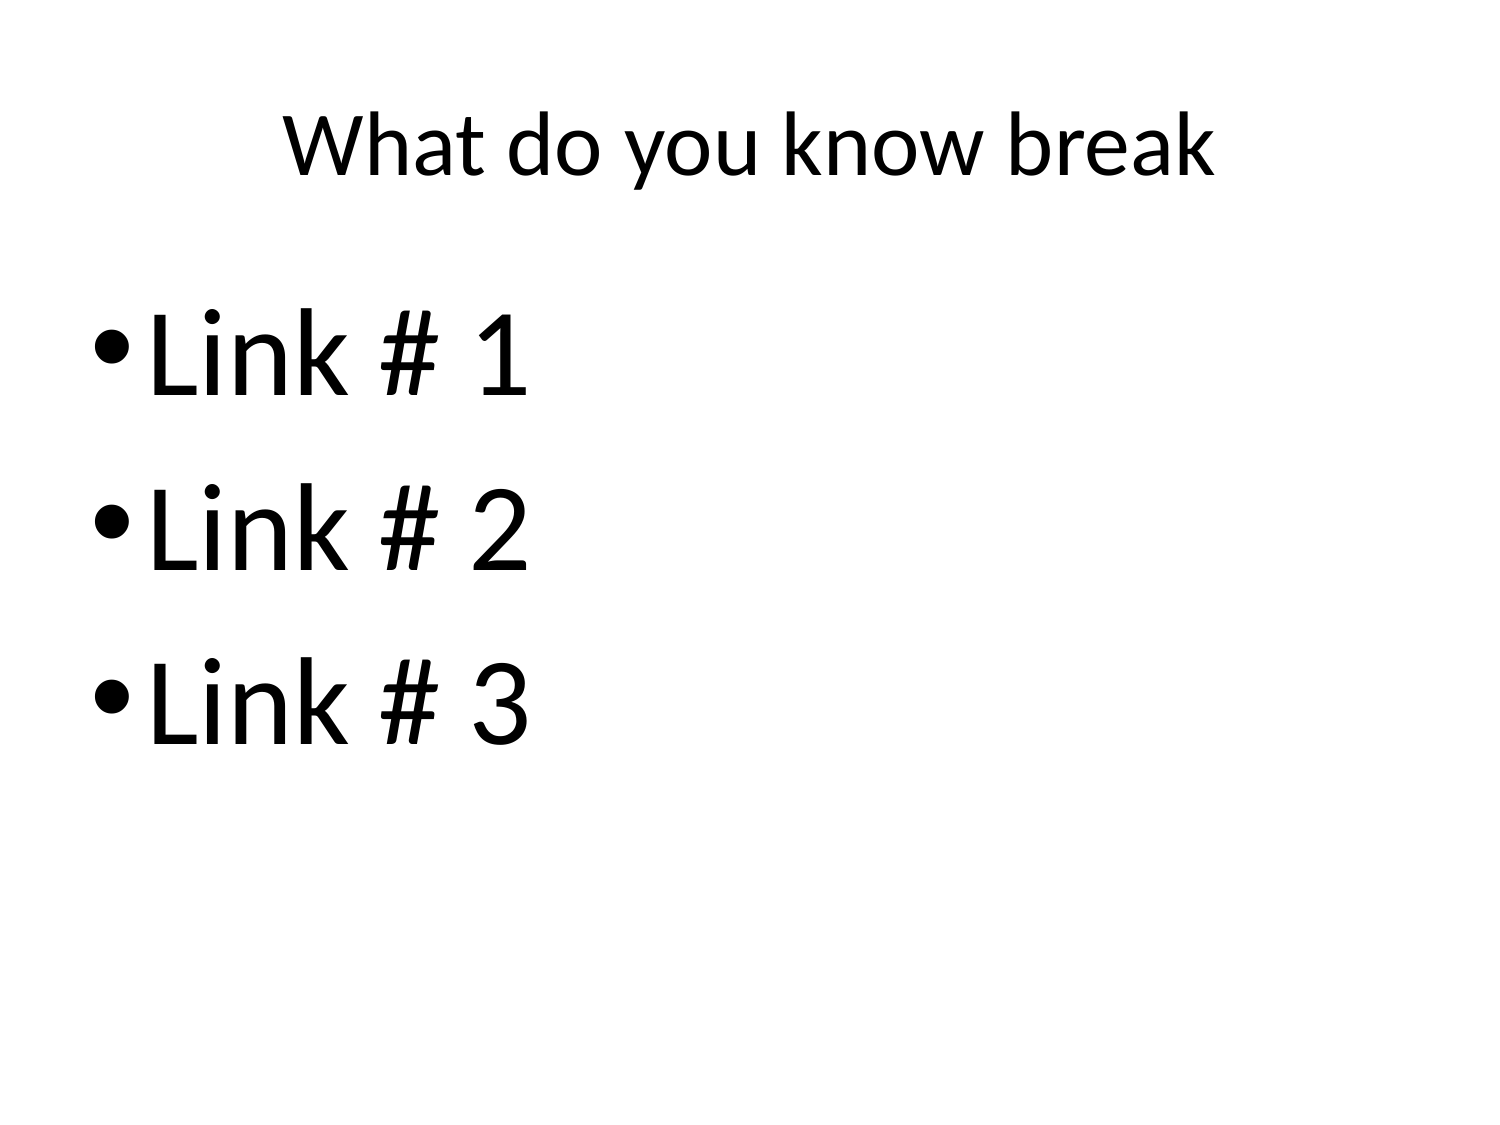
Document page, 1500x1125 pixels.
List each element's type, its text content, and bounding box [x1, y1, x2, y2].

list Link # 1 Link # 2 Link # 3 [75, 262, 1425, 1005]
title What do you know break [75, 45, 1425, 233]
